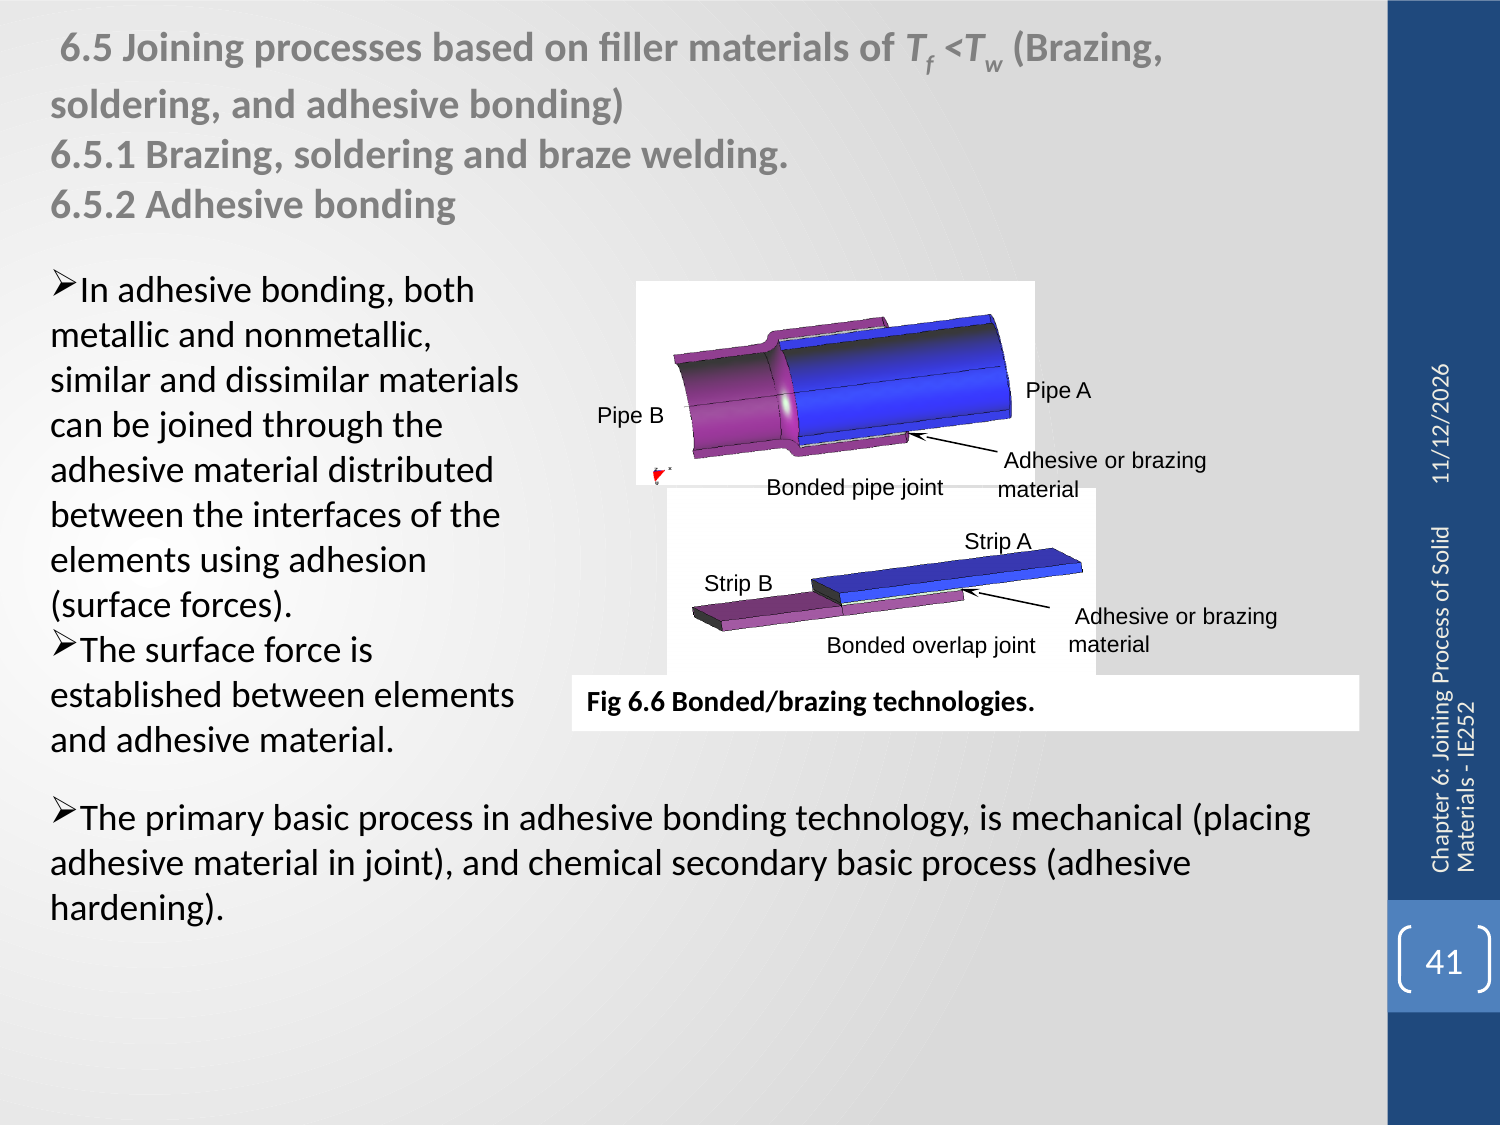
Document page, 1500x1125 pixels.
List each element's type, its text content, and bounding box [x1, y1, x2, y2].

slide_number 41 [1397, 925, 1492, 994]
text_box In adhesive bonding, both metallic and nonmetallic, similar and dissimilar materials can be joined through the adhesive material distributed between the interfaces of the elements using adhesion (surface forces). The surface force is established between elements and adhesive material. [35, 257, 551, 785]
text_box 6.5 Joining processes based on filler materials of Tf <Tw (Brazing, soldering, and adhesive bonding) 6.5.1 Brazing, soldering and braze welding. 6.5.2 Adhesive bonding [35, 140, 1311, 235]
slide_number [1408, 100, 1469, 500]
footer Chapter 6: Joining Process of Solid Materials - IE252 [1408, 500, 1469, 889]
text_box The primary basic process in adhesive bonding technology, is mechanical (placing adhesive material in joint), and chemical secondary basic process (adhesive hardening). [35, 785, 1360, 935]
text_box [571, 280, 1360, 732]
